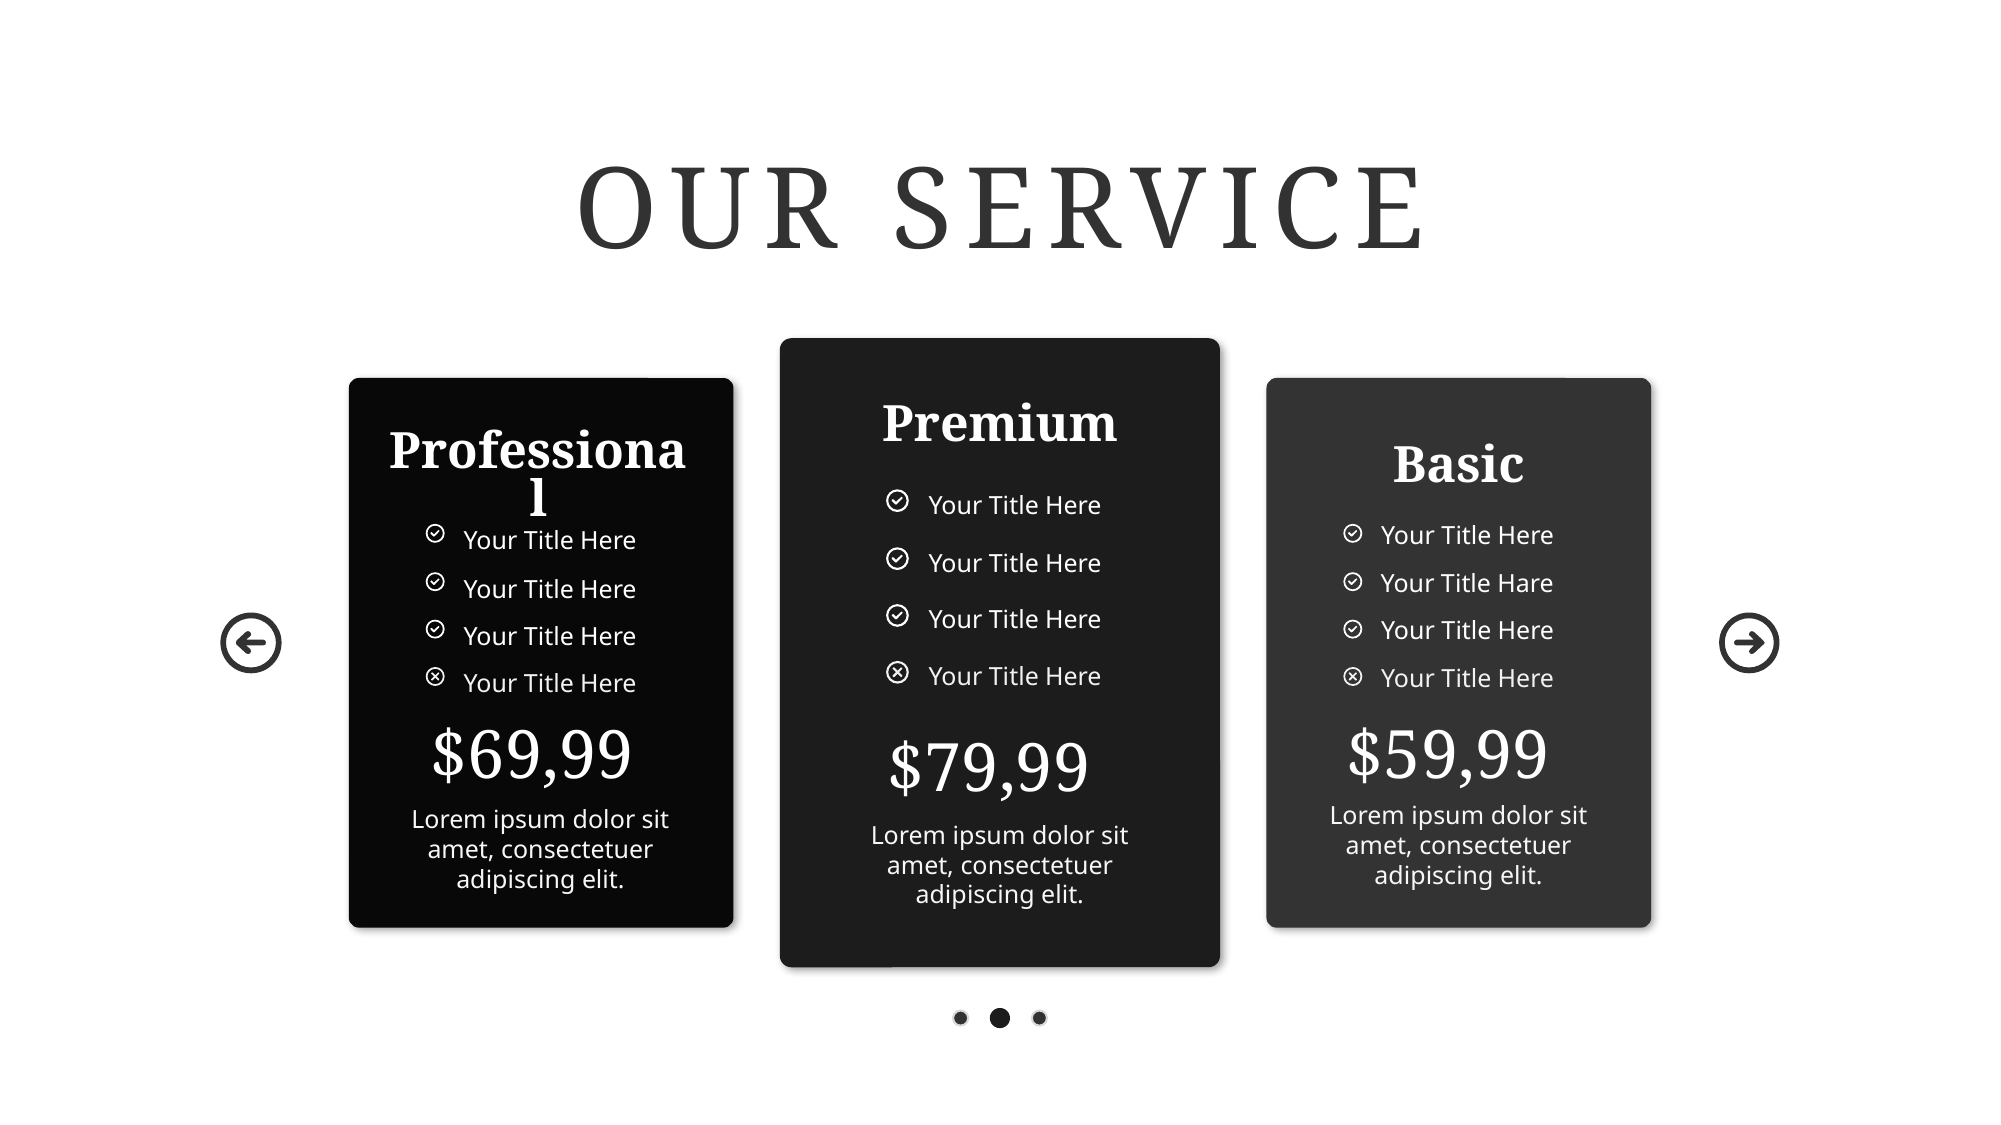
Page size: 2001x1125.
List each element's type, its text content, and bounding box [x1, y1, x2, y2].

text_box [1719, 612, 1780, 674]
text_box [348, 377, 734, 928]
text_box [220, 612, 282, 674]
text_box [779, 338, 1220, 968]
text_box [951, 1009, 970, 1027]
text_box OUR SERVICE [521, 129, 1478, 279]
text_box [1030, 1009, 1049, 1027]
text_box [988, 1006, 1012, 1030]
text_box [1266, 377, 1652, 928]
